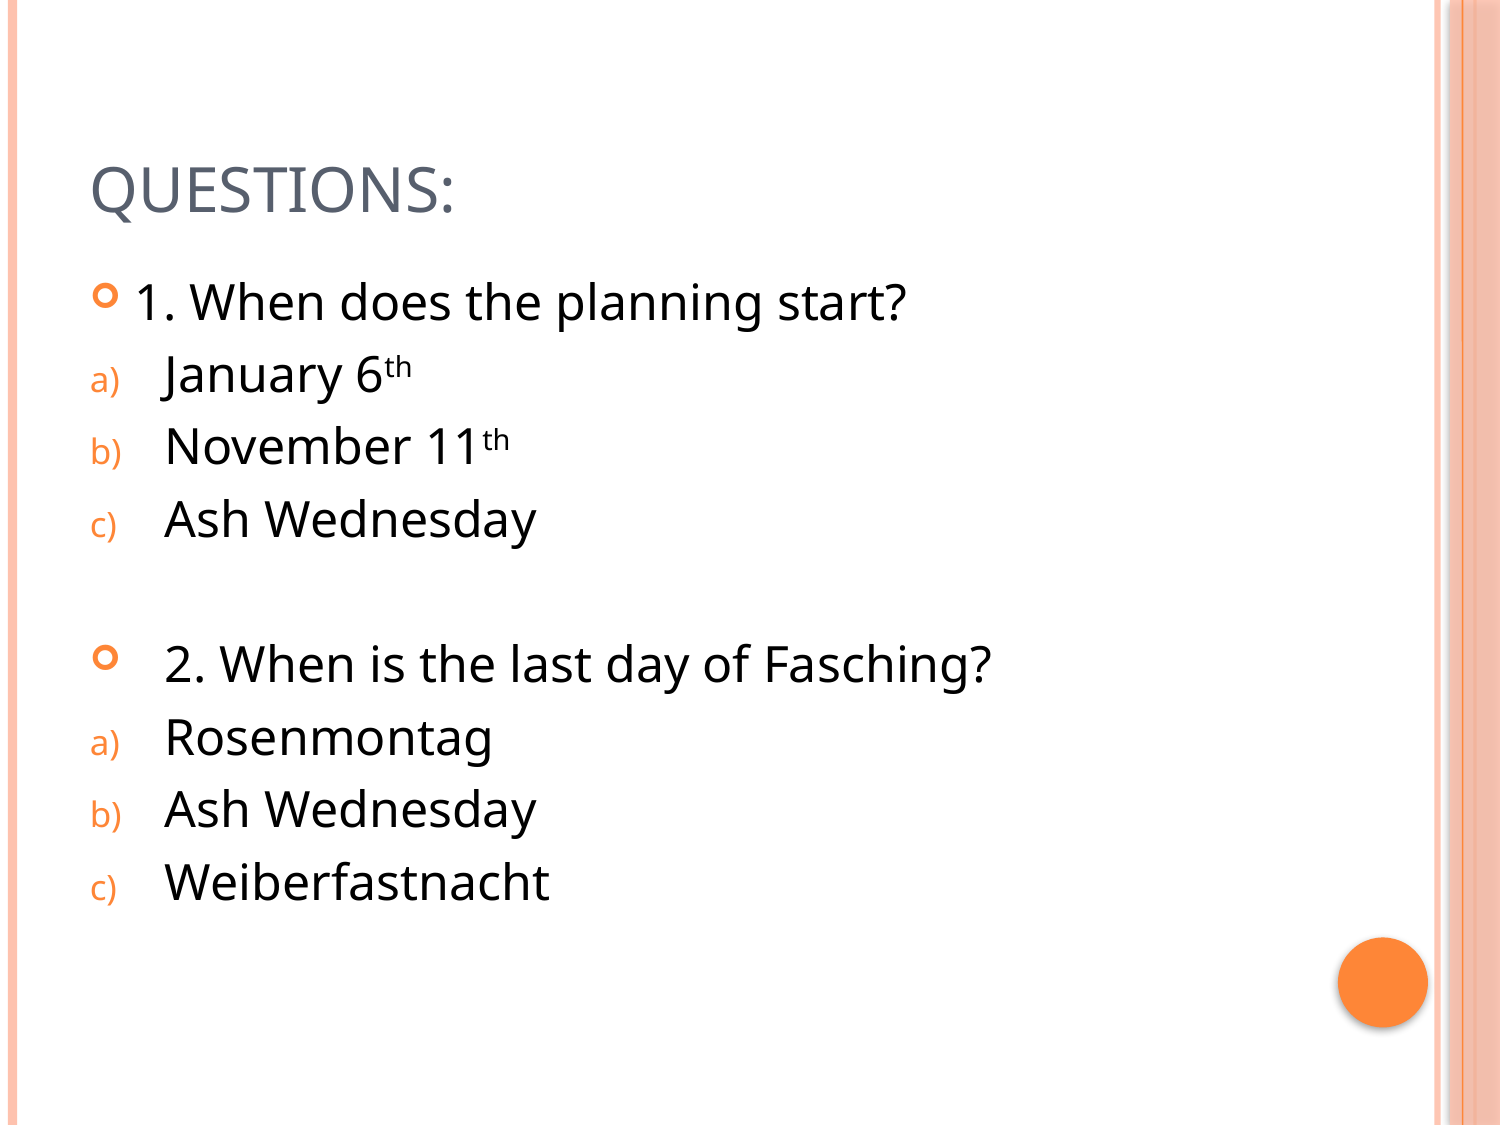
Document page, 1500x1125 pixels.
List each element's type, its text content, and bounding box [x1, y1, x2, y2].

list 1. When does the planning start? January 6th November 11th Ash Wednesday 2. When is the last day of Fasching? Rosenmontag Ash Wednesday Weiberfastnacht [75, 262, 1300, 1062]
title Questions: [75, 45, 1300, 233]
